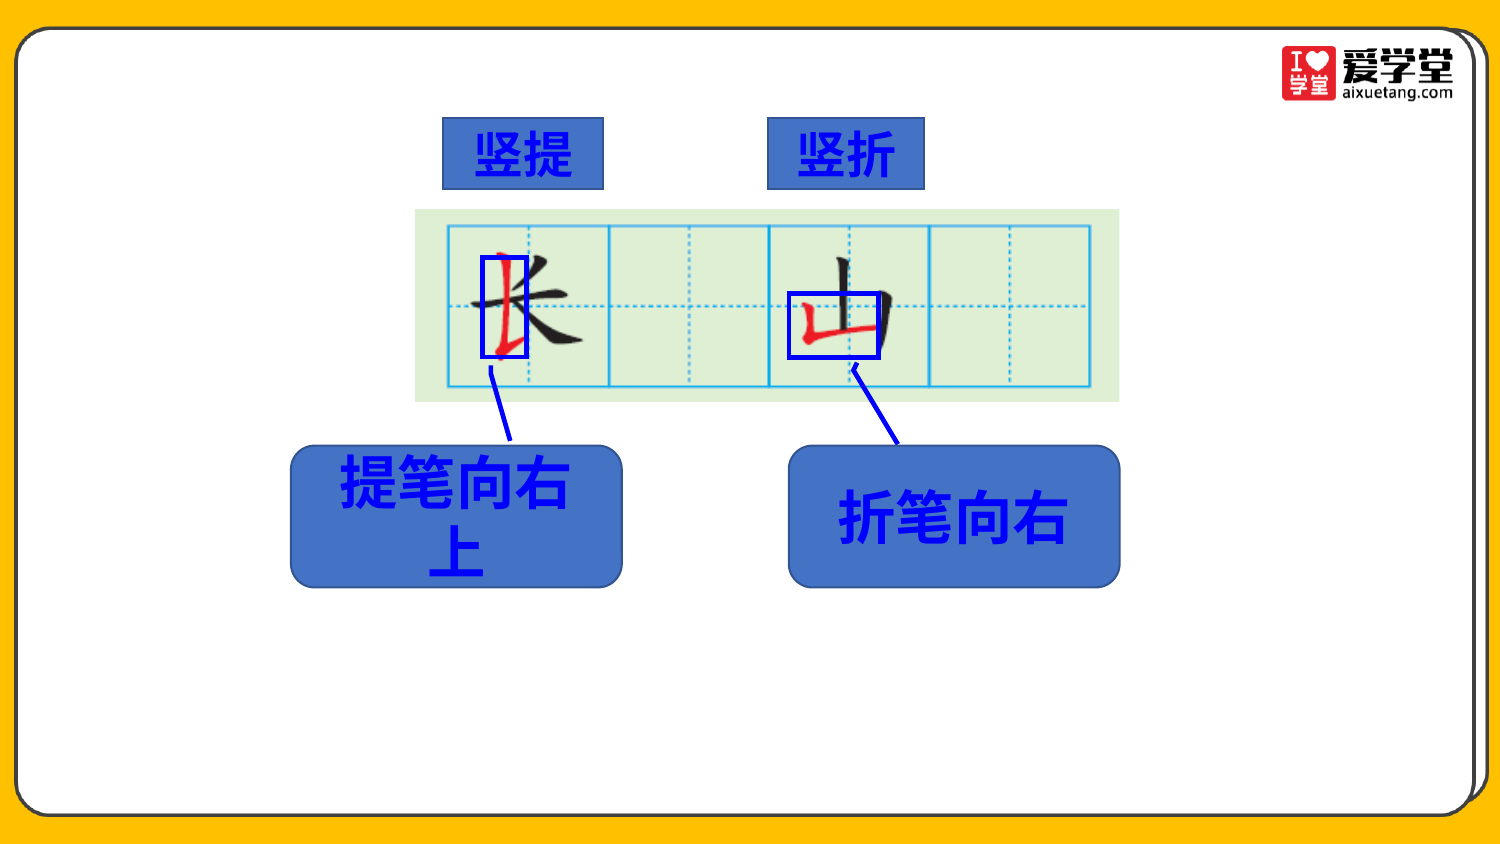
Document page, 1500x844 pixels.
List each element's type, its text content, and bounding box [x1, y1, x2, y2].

text_box 竖提 [442, 117, 604, 190]
picture [0, 0, 1500, 844]
text_box [497, 402, 512, 442]
text_box 提笔向右上 [289, 444, 623, 589]
text_box [871, 402, 899, 444]
text_box 折笔向右 [787, 444, 1121, 589]
text_box 竖折 [767, 117, 925, 190]
